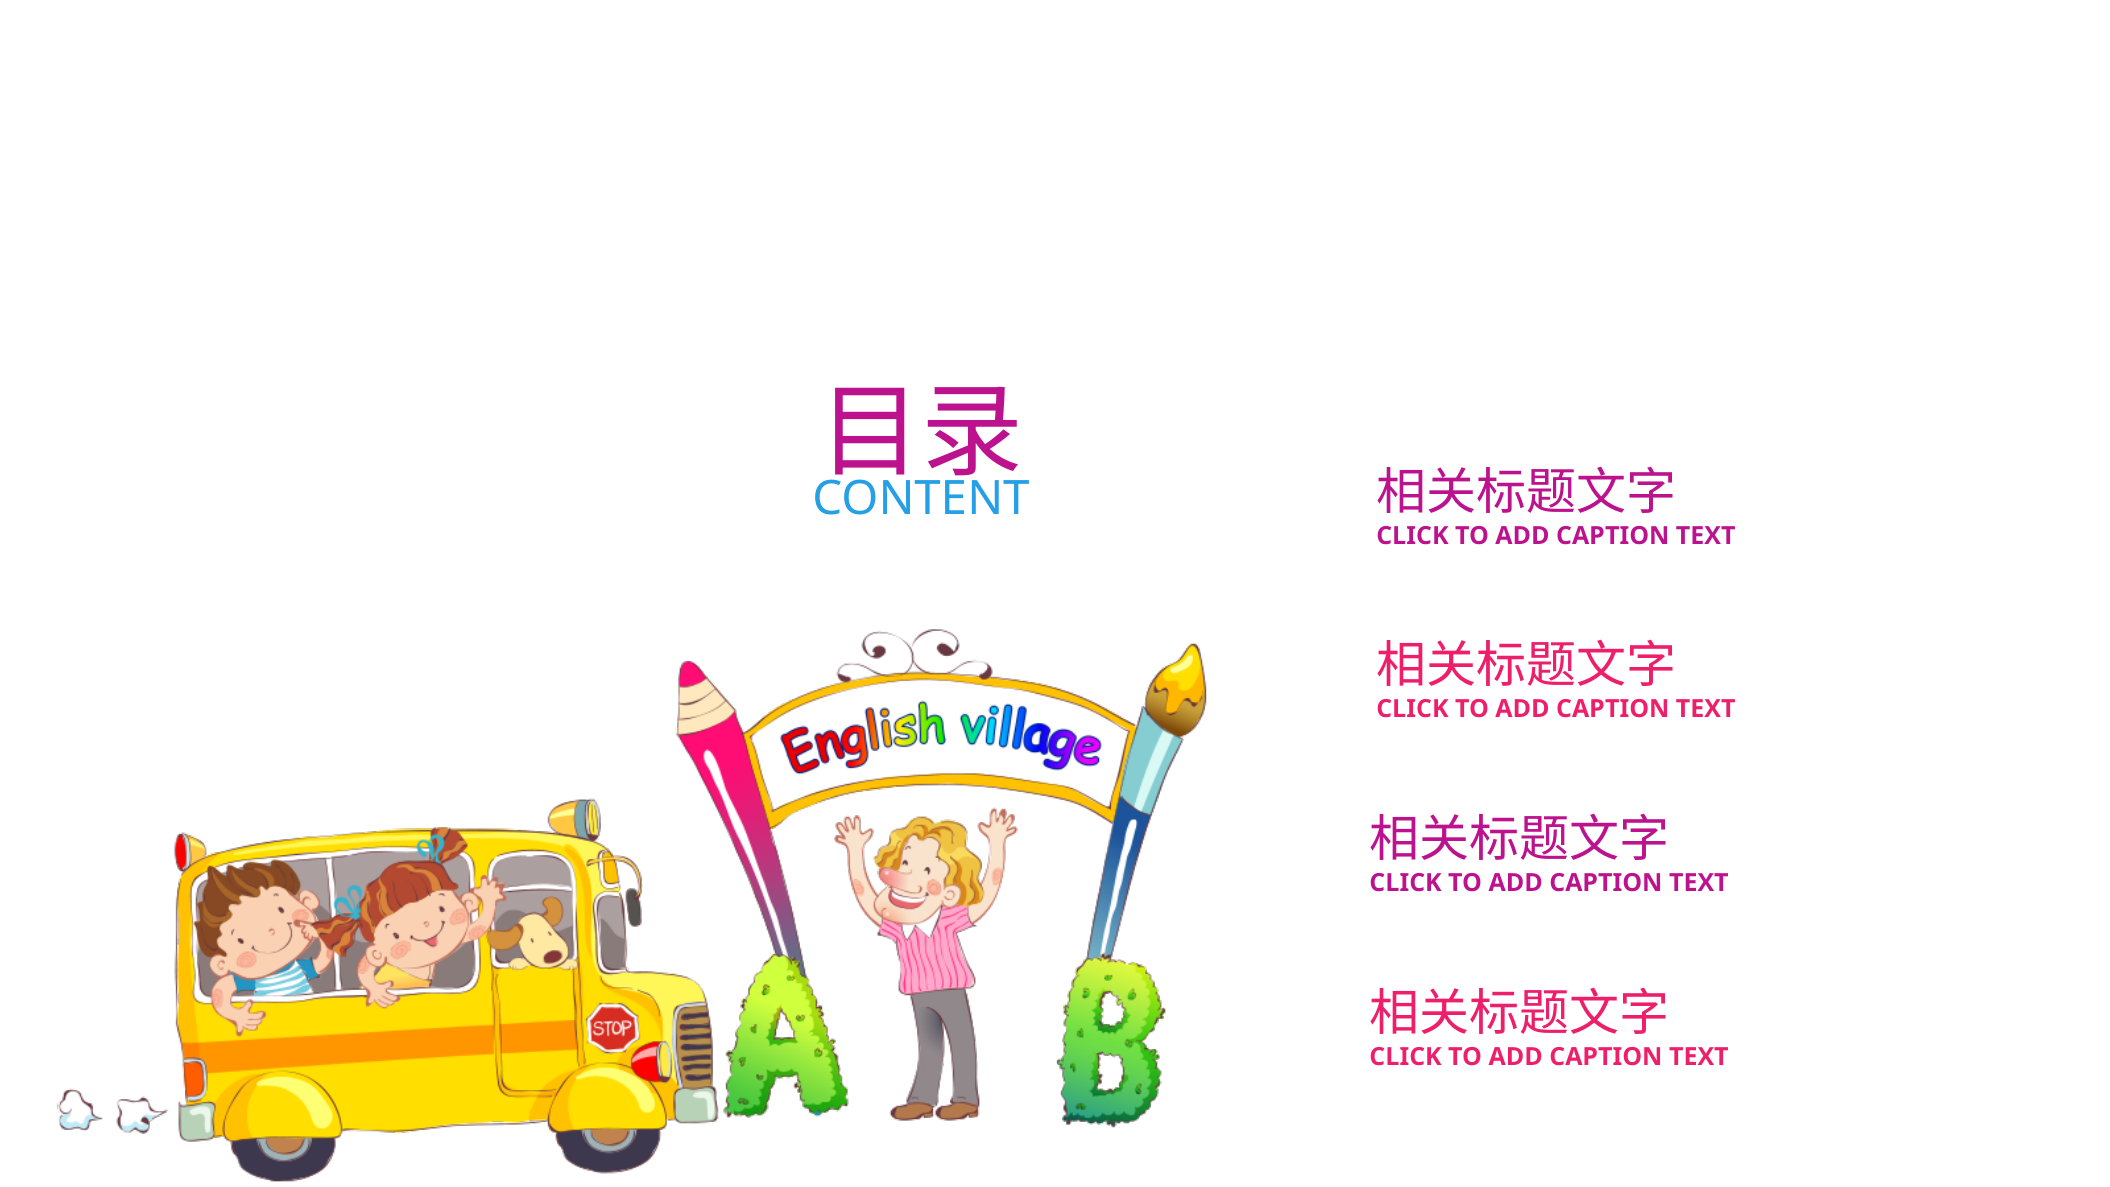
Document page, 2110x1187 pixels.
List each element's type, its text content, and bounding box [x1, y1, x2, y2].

text_box 相关标题文字 CLICK TO ADD CAPTION TEXT [1361, 451, 1752, 557]
text_box 相关标题文字 CLICK TO ADD CAPTION TEXT [1361, 625, 1752, 731]
text_box 相关标题文字 CLICK TO ADD CAPTION TEXT [1354, 799, 1745, 904]
picture [39, 557, 1226, 1184]
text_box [787, 263, 1055, 525]
text_box 相关标题文字 CLICK TO ADD CAPTION TEXT [1354, 972, 1745, 1078]
